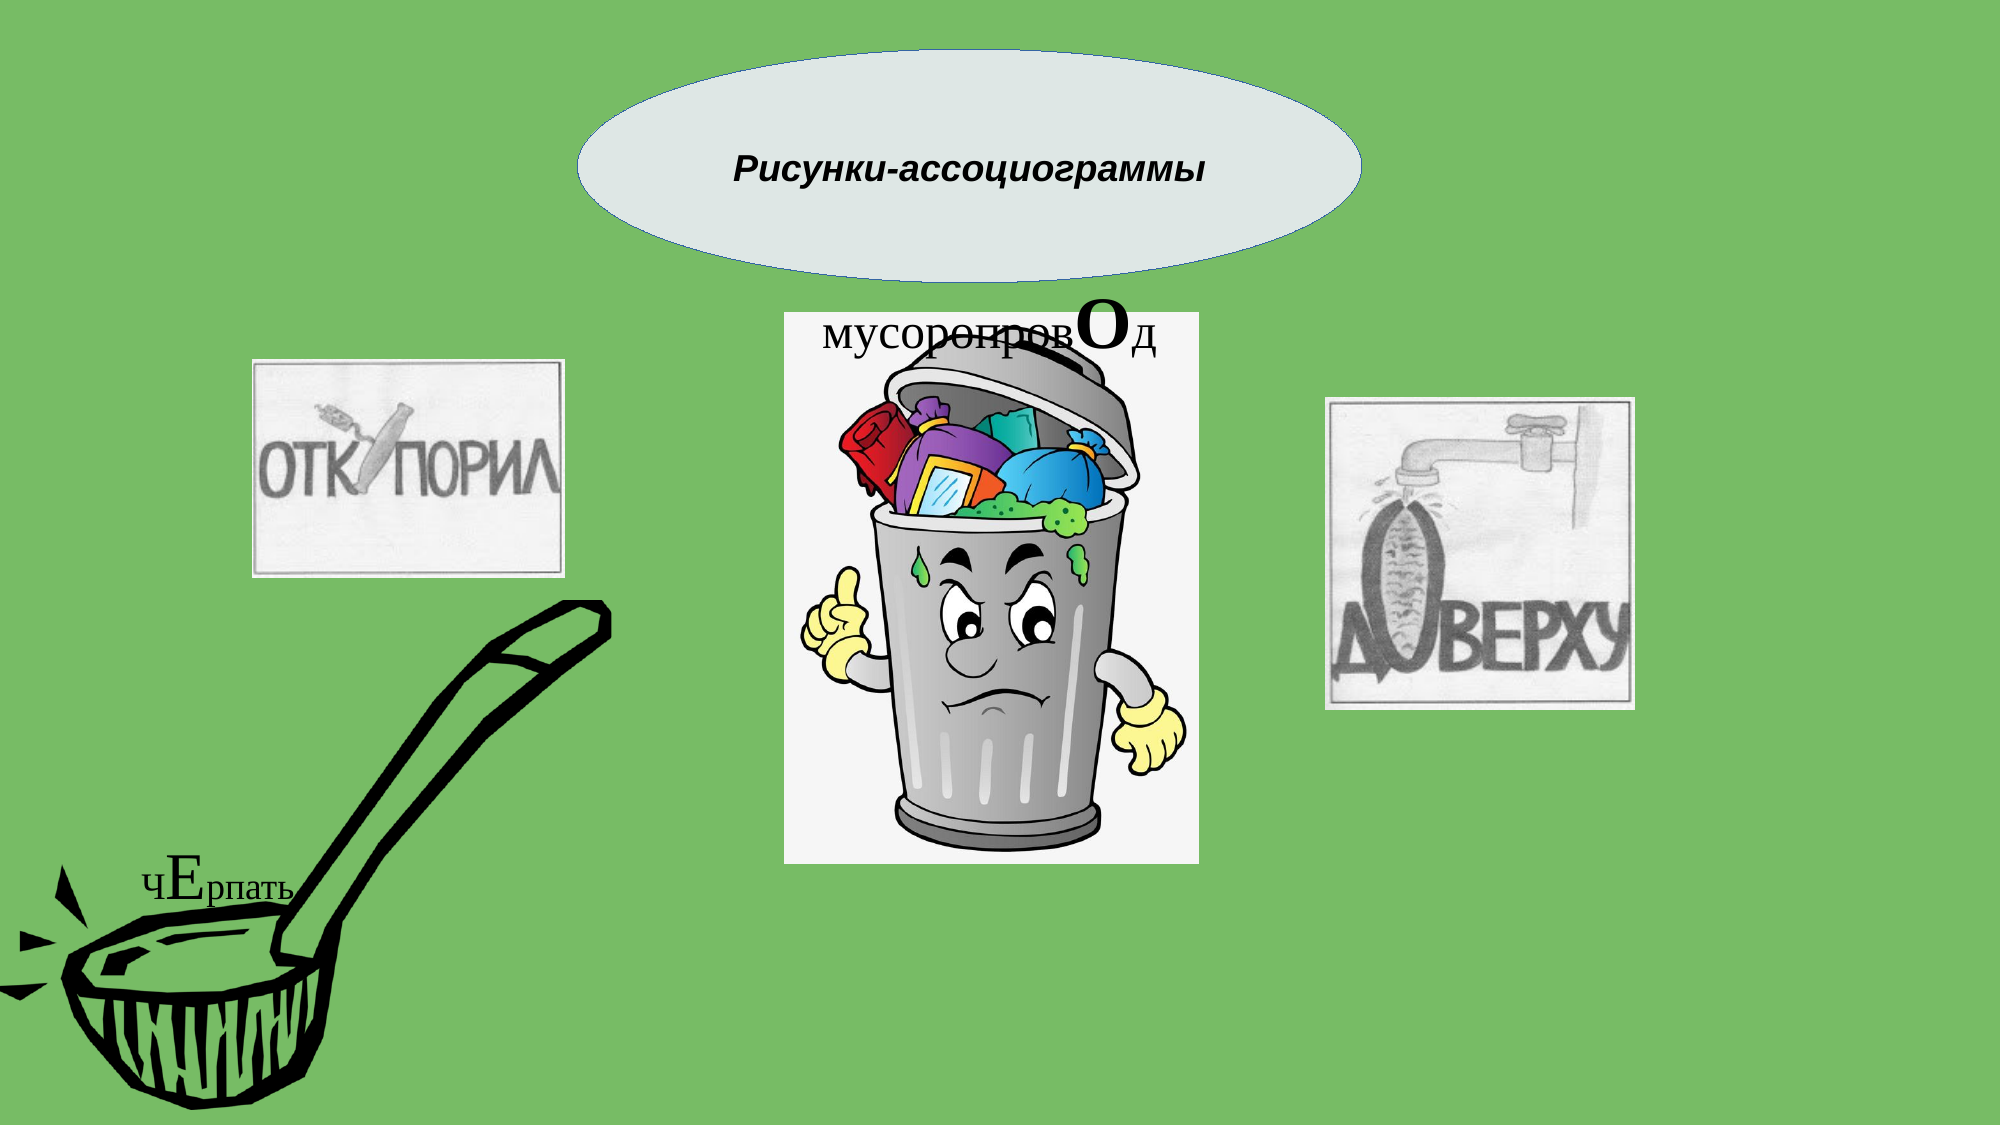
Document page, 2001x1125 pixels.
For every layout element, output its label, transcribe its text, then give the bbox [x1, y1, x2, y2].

text_box ЧЕрпать [0, 600, 612, 1110]
picture [1325, 397, 1635, 710]
picture [252, 359, 565, 578]
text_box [703, 162, 1707, 396]
text_box Рисунки-ассоциограммы [577, 49, 1362, 252]
picture [784, 396, 1199, 865]
